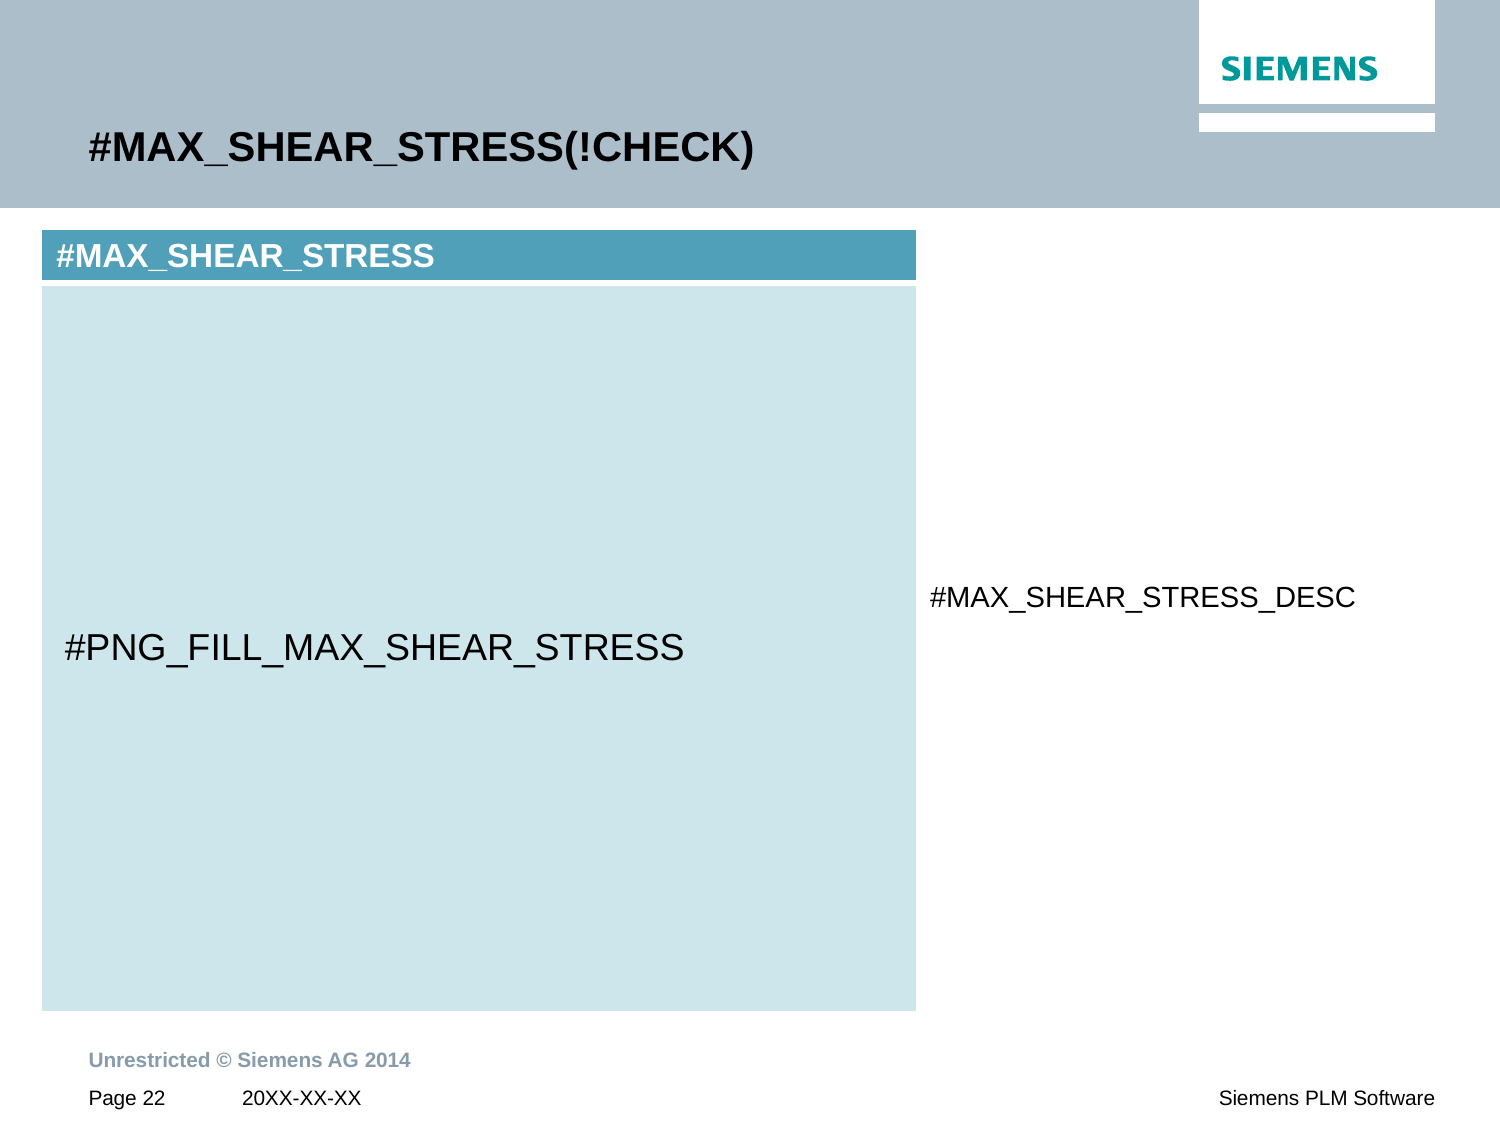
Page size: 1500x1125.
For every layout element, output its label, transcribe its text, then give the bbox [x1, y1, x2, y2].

text_box #MAX_SHEAR_STRESS_DESC [915, 571, 1433, 621]
table_cell [42, 286, 916, 1011]
title #MAX_SHEAR_STRESS(!CHECK) [0, 0, 1500, 209]
table_header #MAX_SHEAR_STRESS [42, 230, 916, 280]
text_box #PNG_FILL_MAX_SHEAR_STRESS [64, 302, 892, 988]
